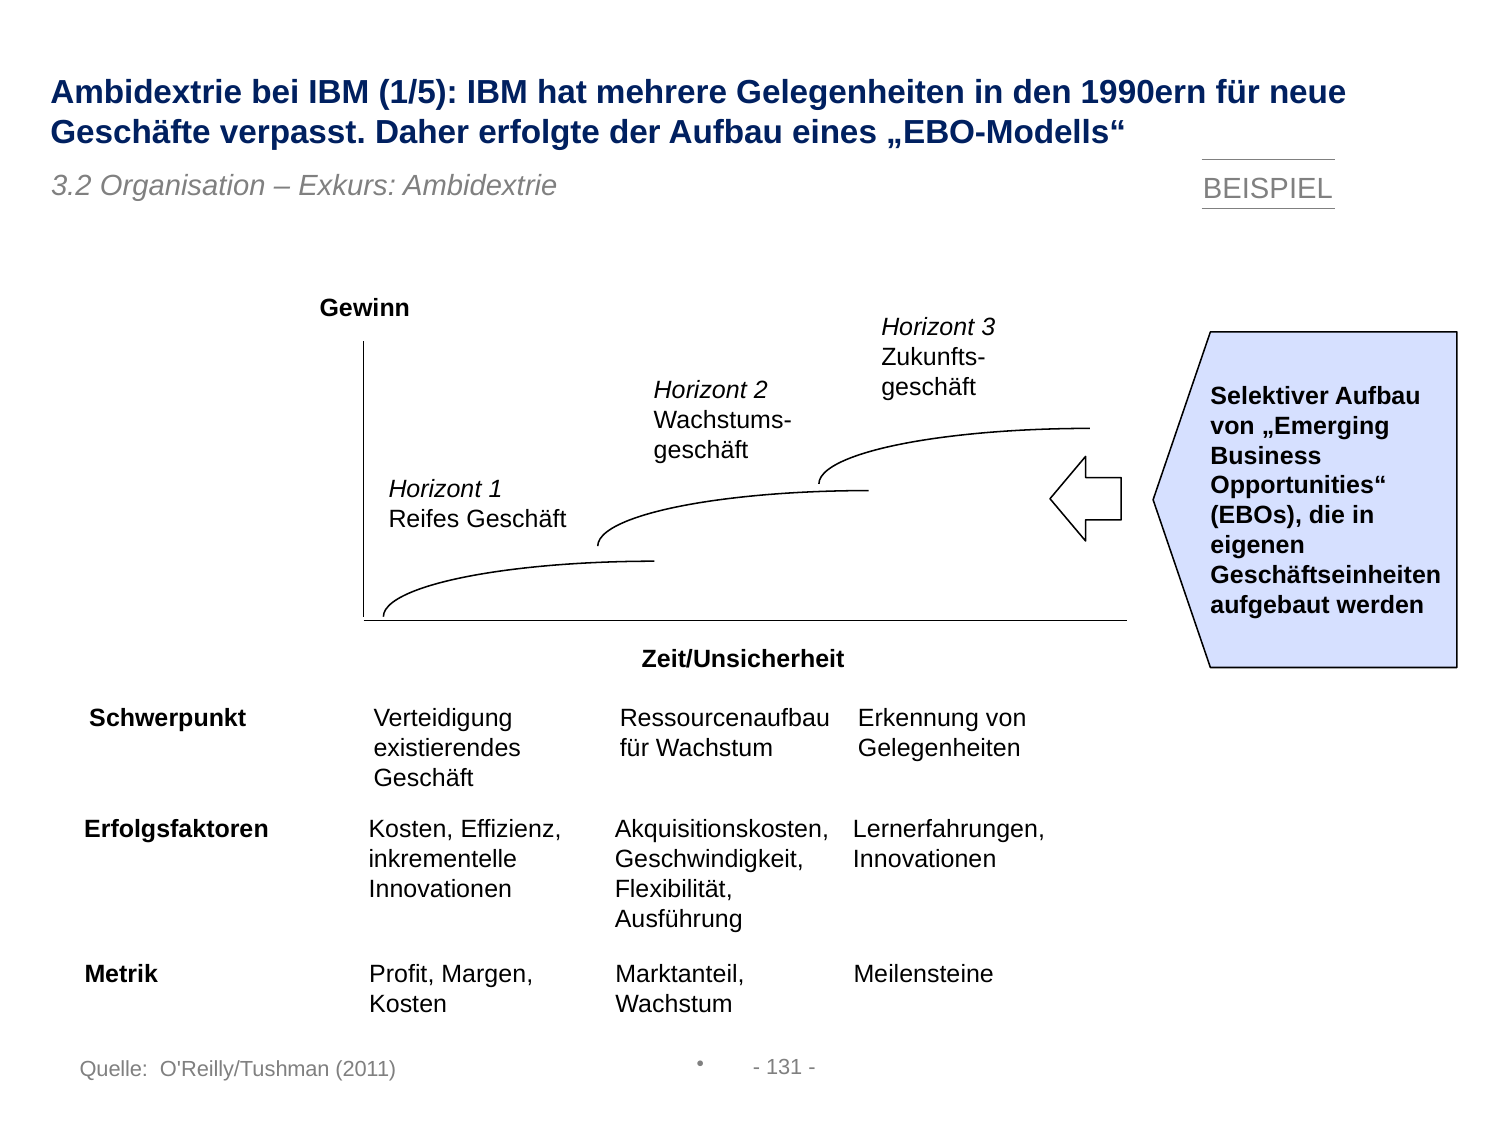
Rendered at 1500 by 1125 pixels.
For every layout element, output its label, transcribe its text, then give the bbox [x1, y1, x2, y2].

text_box Profit, Margen, Kosten [354, 950, 600, 1026]
text_box [1153, 376, 1195, 623]
text_box Zeit/Unsicherheit [626, 635, 860, 681]
text_box Kosten, Effizienz, inkrementelle Innovationen [353, 805, 599, 911]
text_box Schwerpunkt [74, 694, 342, 740]
text_box BEISPIEL [1188, 161, 1349, 212]
text_box Akquisitionskosten, Geschwindigkeit, Flexibilität, Ausführung [599, 805, 873, 941]
text_box [1196, 627, 1457, 668]
slide_number - 131 - [599, 1045, 913, 1093]
text_box [1050, 456, 1122, 542]
text_box Selektiver Aufbau von „Emerging Business Opportunities“ (EBOs), die in eigenen Geschäftseinheiten aufgebaut werden [1195, 371, 1471, 627]
text_box Horizont 3 Zukunfts-geschäft [866, 303, 1070, 408]
text_box 3.2 Organisation – Exkurs: Ambidextrie [36, 159, 574, 209]
text_box Marktanteil, Wachstum [600, 950, 873, 1026]
text_box Verteidigung existierendes Geschäft [358, 694, 626, 799]
text_box Erfolgsfaktoren [69, 805, 342, 851]
text_box Erkennung von Gelegenheiten [843, 694, 1111, 769]
text_box Ressourcenaufbau für Wachstum [605, 694, 843, 769]
text_box Gewinn [304, 283, 425, 329]
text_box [64, 1046, 418, 1088]
text_box [1197, 331, 1457, 371]
text_box Horizont 2 Wachstums-geschäft [639, 366, 842, 471]
text_box [818, 428, 1090, 484]
text_box [383, 561, 655, 617]
text_box [597, 490, 869, 547]
text_box Horizont 1 Reifes Geschäft [373, 464, 582, 540]
text_box Metrik [69, 950, 342, 996]
text_box Lernerfahrungen, Innovationen [838, 805, 1111, 881]
text_box Ambidextrie bei IBM (1/5): IBM hat mehrere Gelegenheiten in den 1990ern für neue Geschäfte verpasst. Daher erfolgte der Aufbau eines „EBO-Modells“ [35, 63, 1433, 158]
text_box Meilensteine [838, 950, 1111, 996]
